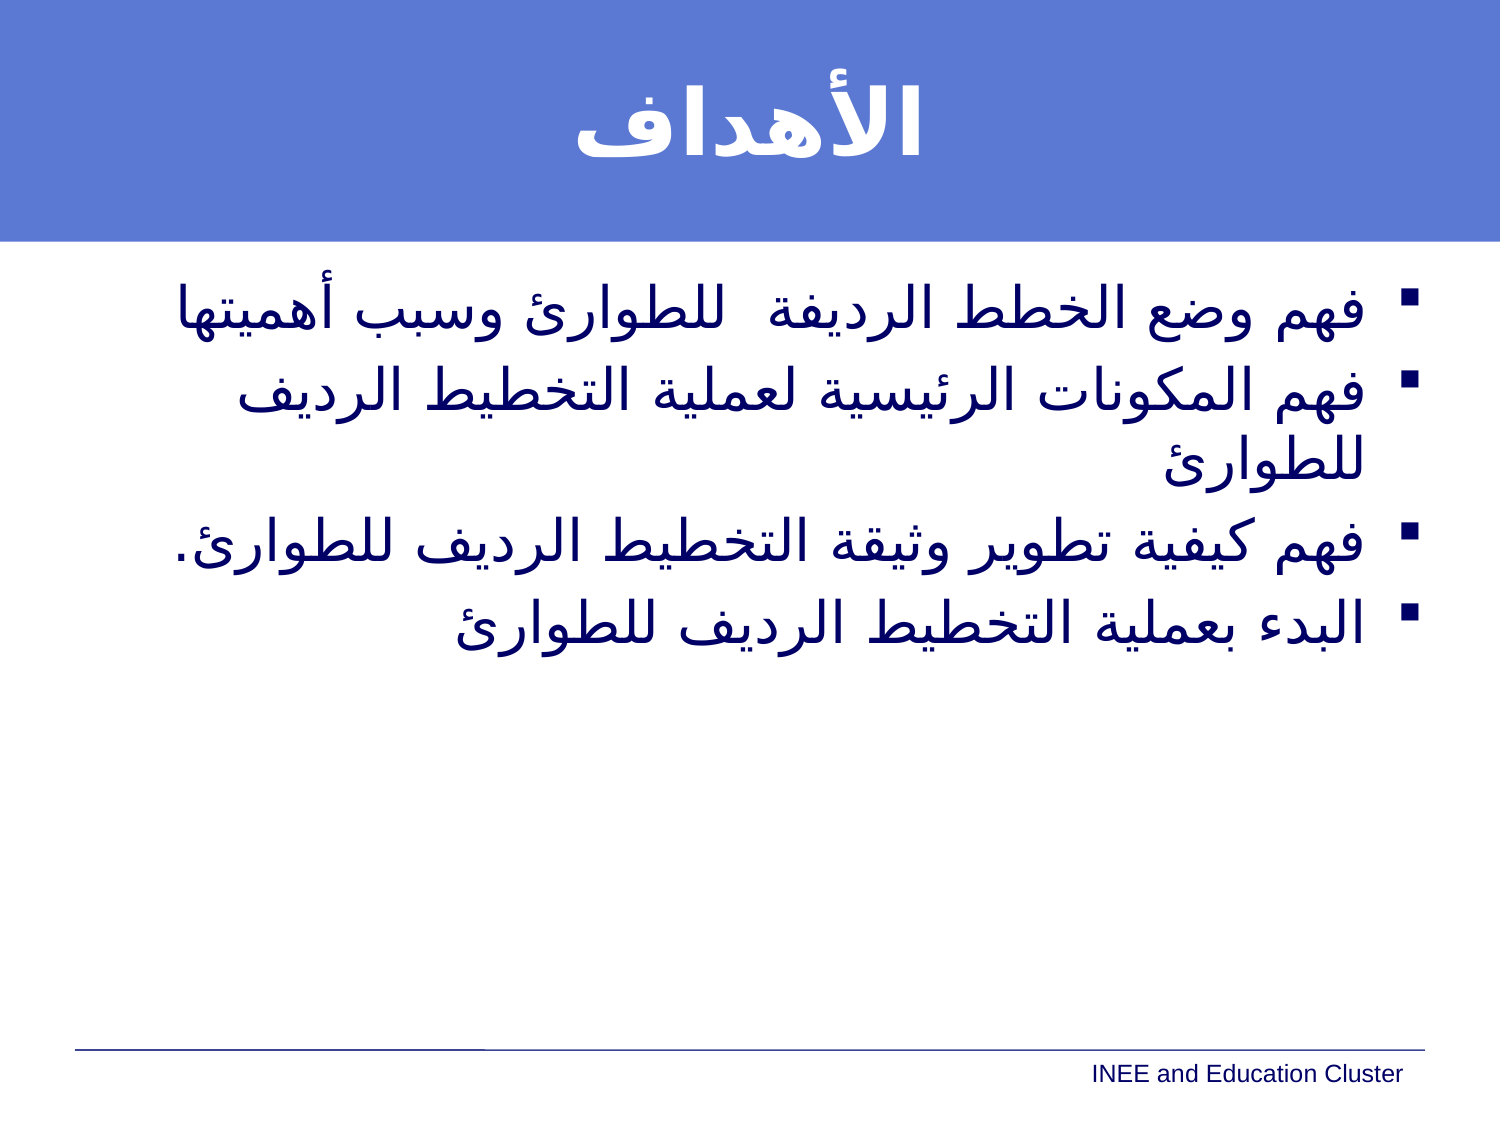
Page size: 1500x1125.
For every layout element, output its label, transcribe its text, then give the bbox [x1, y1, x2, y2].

list فهم وضع الخطط الرديفة للطوارئ وسبب أهميتها فهم المكونات الرئيسية لعملية التخطيط الرديف للطوارئ فهم كيفية تطوير وثيقة التخطيط الرديف للطوارئ. البدء بعملية التخطيط الرديف للطوارئ [74, 262, 1439, 1037]
title الأهداف [74, 24, 1426, 213]
footer INEE and Education Cluster [75, 1049, 1427, 1103]
